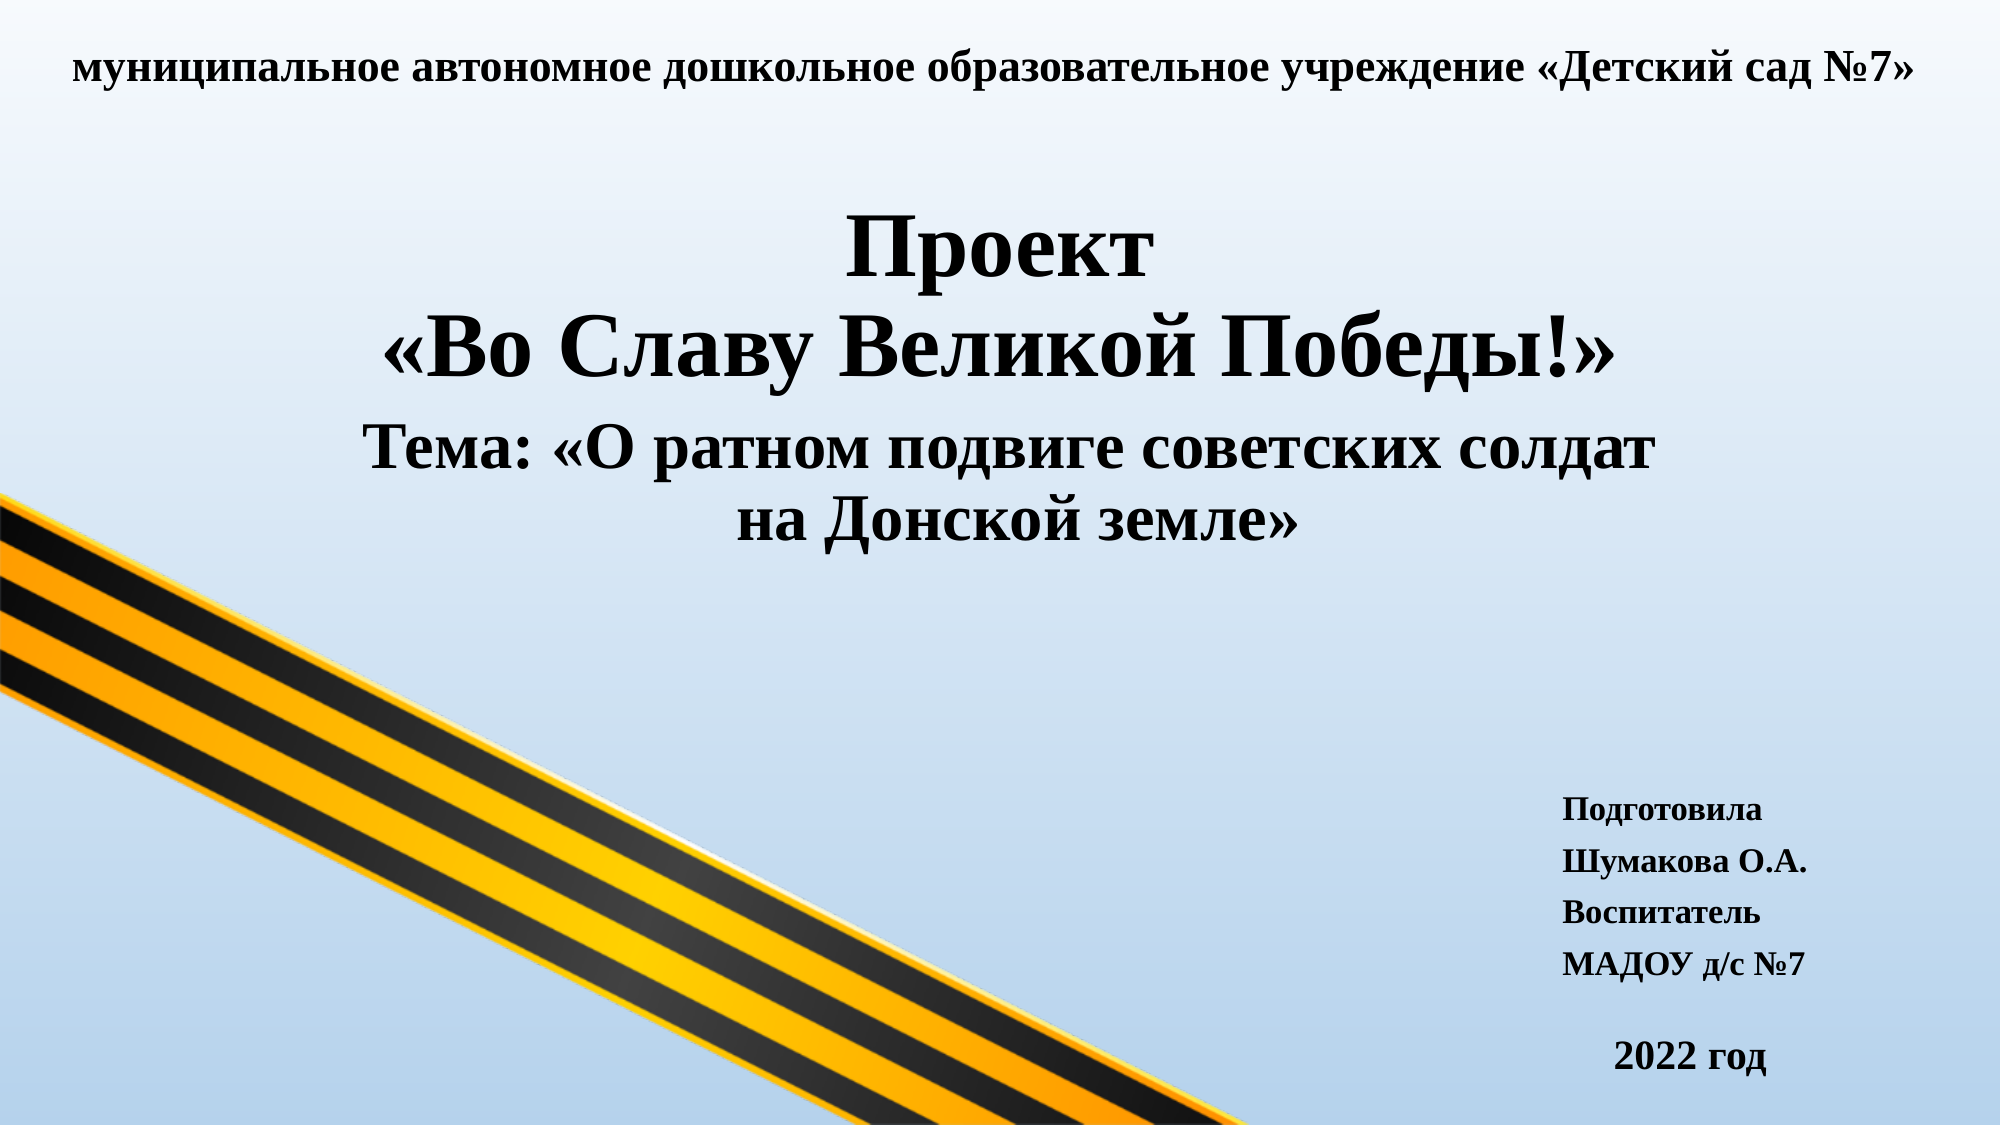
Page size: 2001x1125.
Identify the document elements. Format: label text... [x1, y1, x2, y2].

text_box муниципальное автономное дошкольное образовательное учреждение «Детский сад №7» [41, 27, 1959, 98]
title Проект «Во Славу Великой Победы!» [191, 184, 1810, 405]
text_box 2022 год [1598, 1020, 1782, 1085]
text_box Тема: «О ратном подвиге советских солдат на Донской земле» [156, 408, 1881, 563]
picture [0, 493, 1249, 1125]
subtitle Подготовила Шумакова О.А. Воспитатель МАДОУ д/с №7 [1547, 783, 1922, 993]
